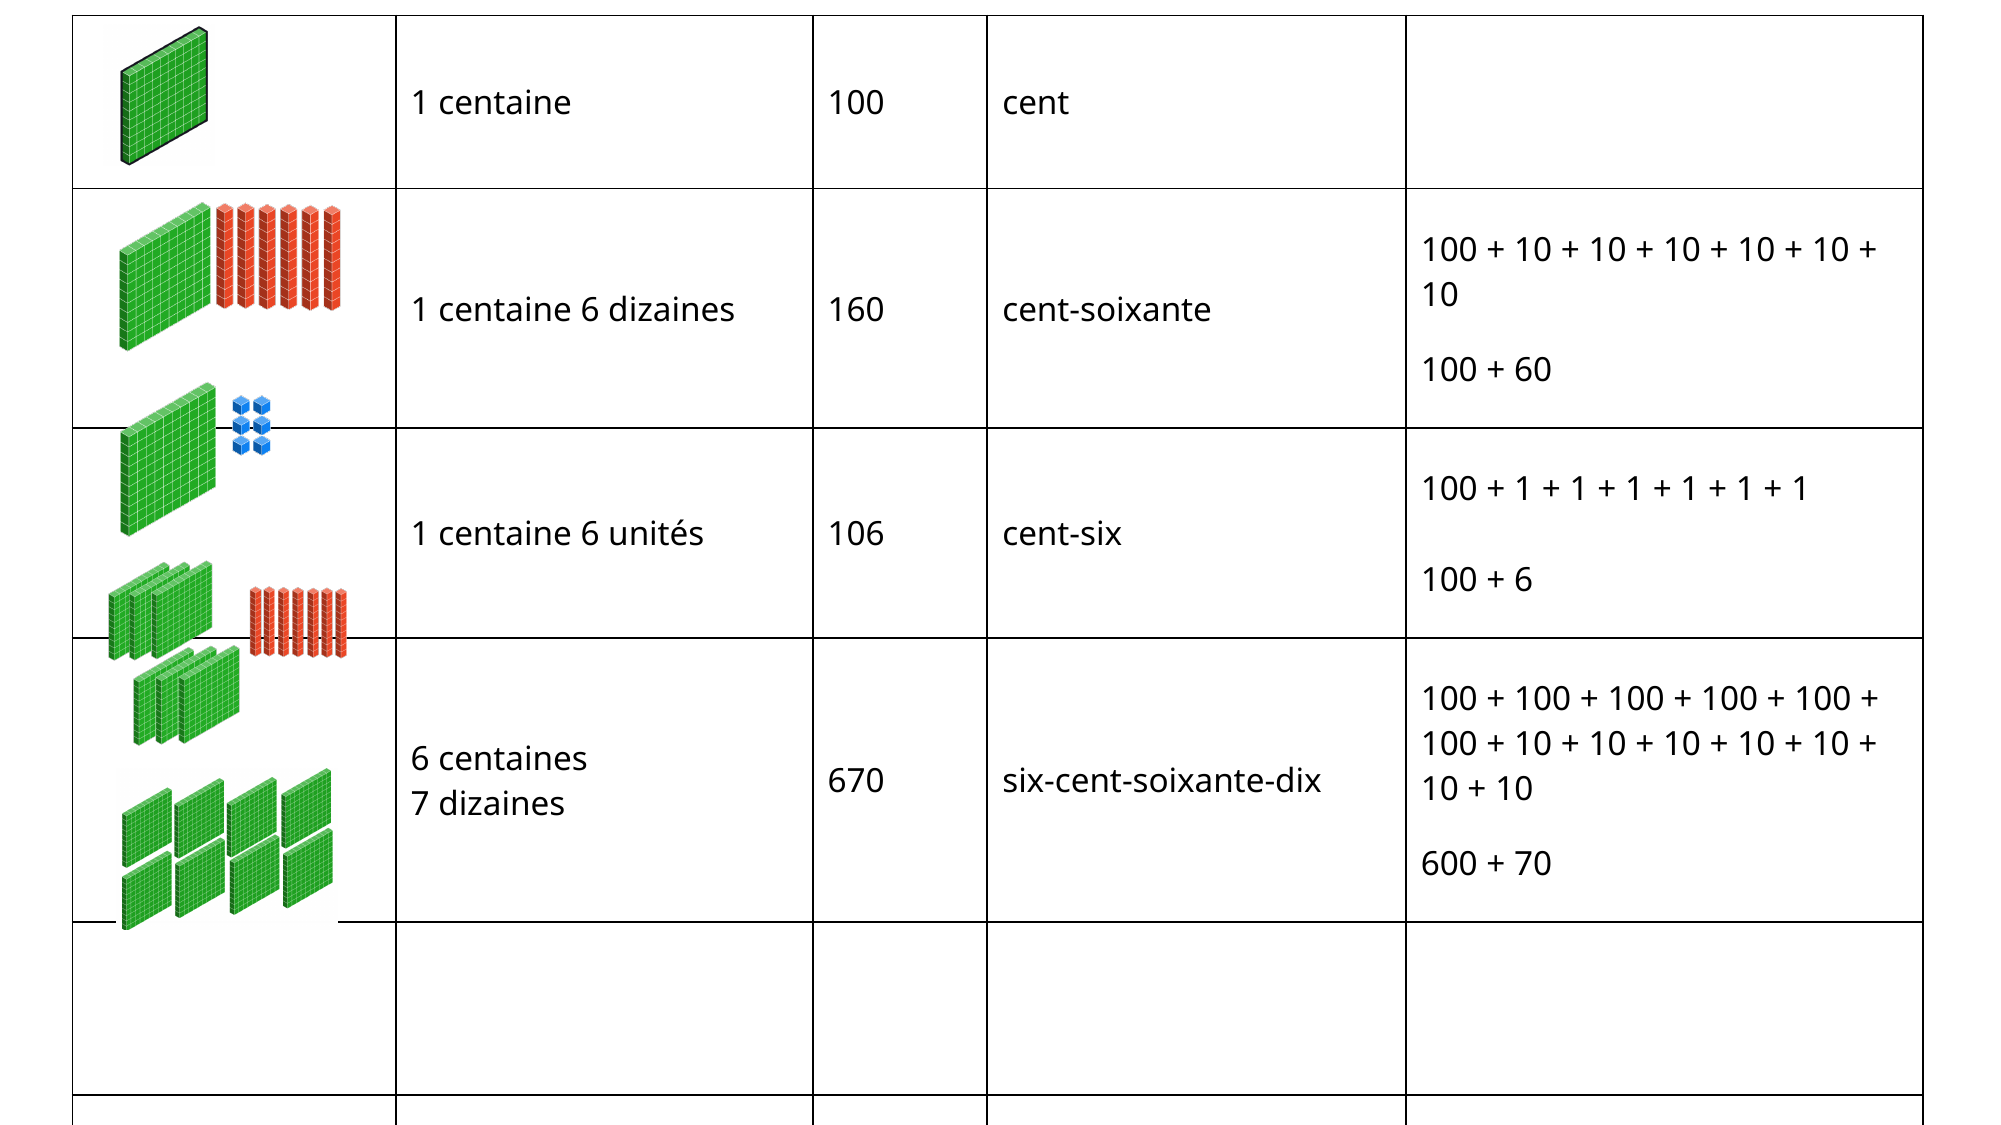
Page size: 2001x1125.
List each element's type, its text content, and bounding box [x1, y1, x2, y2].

table_cell [397, 1096, 812, 1125]
table_header 1 centaine [397, 16, 812, 188]
table_cell 670 [814, 639, 986, 921]
table_cell [73, 923, 395, 1094]
table_cell 1 centaine 6 dizaines [397, 189, 812, 427]
table_cell [814, 1096, 986, 1125]
table_header [73, 16, 395, 188]
table_cell 6 centaines 7 dizaines [397, 639, 812, 921]
picture [103, 24, 215, 167]
table_cell 1 centaine 6 unités [397, 429, 812, 637]
table_cell [73, 429, 99, 637]
table_cell 100 + 100 + 100 + 100 + 100 + 100 + 10 + 10 + 10 + 10 + 10 + 10 + 10 600 + 70 [1407, 639, 1922, 921]
table_cell [397, 923, 812, 1094]
table_cell 100 + 10 + 10 + 10 + 10 + 10 + 10 100 + 60 [1407, 189, 1922, 427]
table_cell cent-six [988, 429, 1405, 637]
table_cell cent-soixante [988, 189, 1405, 427]
table_cell [988, 923, 1405, 1094]
table_header cent [988, 16, 1405, 188]
table_cell [73, 1096, 395, 1125]
table_cell [988, 1096, 1405, 1125]
table_header [1407, 16, 1922, 188]
table_cell [1407, 923, 1922, 1094]
table_cell [1407, 1096, 1922, 1125]
table_cell [814, 923, 986, 1094]
table_cell 106 [814, 429, 986, 637]
table_cell [290, 189, 395, 427]
table_cell 160 [814, 189, 986, 427]
table_cell six-cent-soixante-dix [988, 639, 1405, 921]
picture [115, 767, 338, 931]
table_cell [73, 189, 99, 427]
table_cell 100 + 1 + 1 + 1 + 1 + 1 + 1 100 + 6 [1407, 429, 1922, 637]
table_header 100 [814, 16, 986, 188]
table_cell [290, 429, 395, 637]
picture [95, 183, 360, 758]
table_cell [73, 639, 395, 921]
